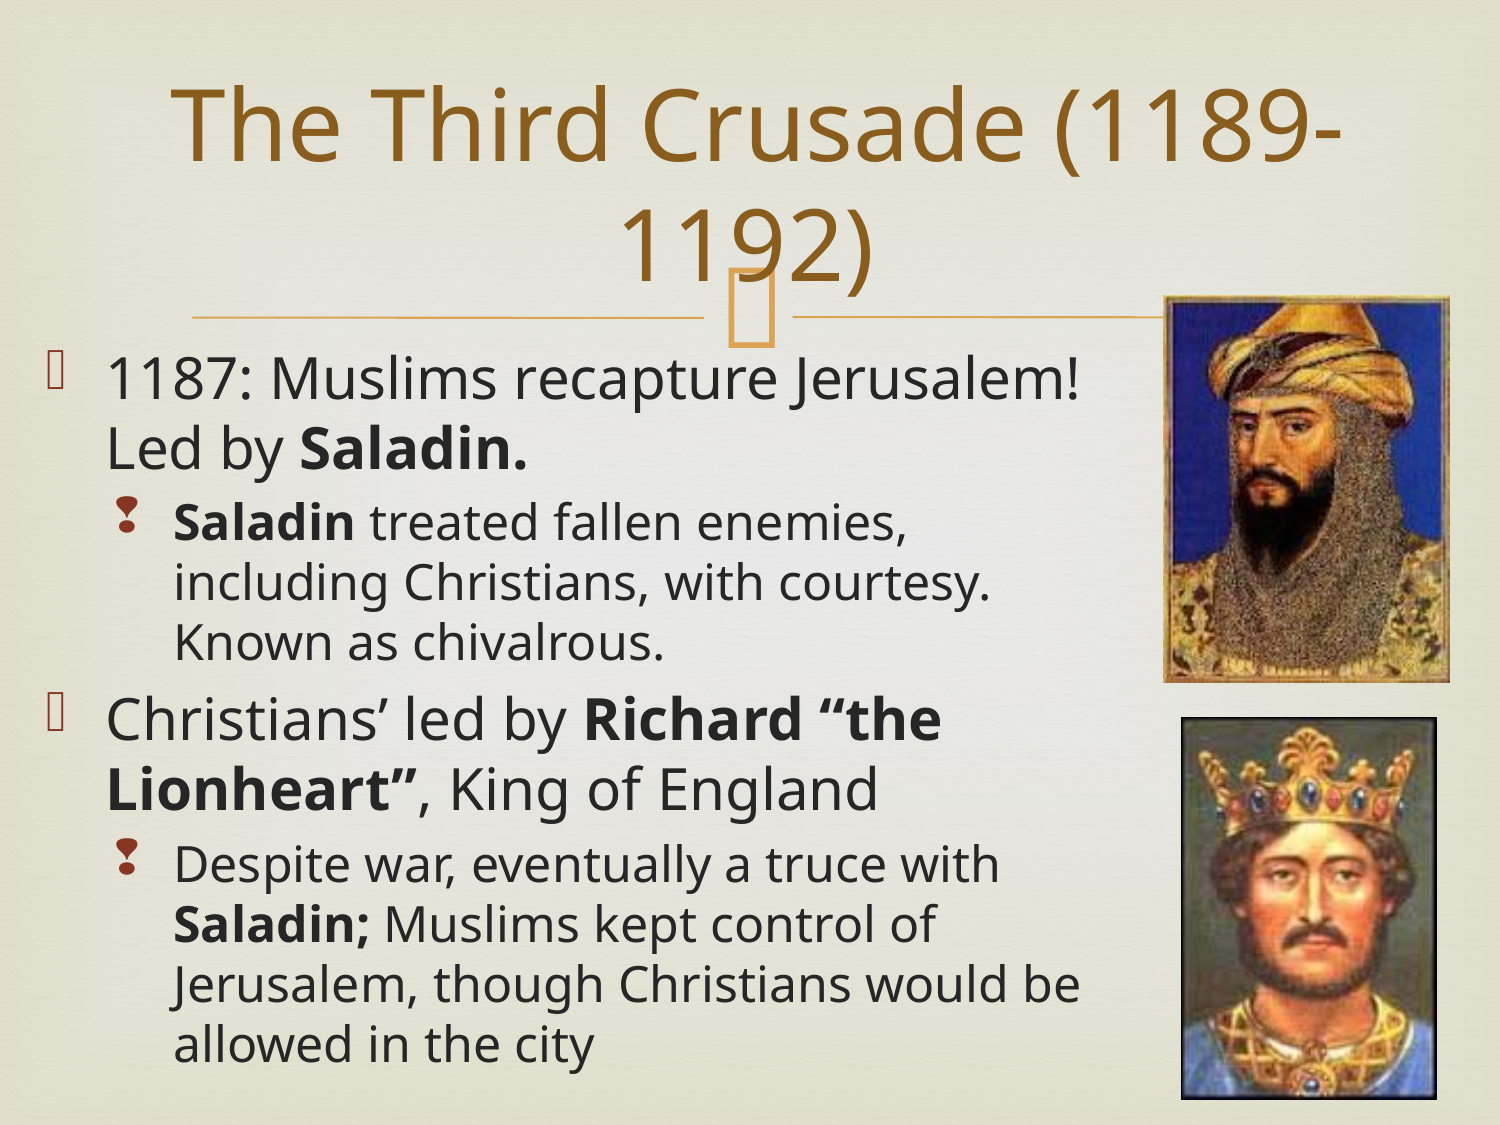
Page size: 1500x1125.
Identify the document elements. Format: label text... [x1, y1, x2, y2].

list 1187: Muslims recapture Jerusalem! Led by Saladin. Saladin treated fallen enemies, including Christians, with courtesy. Known as chivalrous. Christians’ led by Richard “the Lionheart”, King of England Despite war, eventually a truce with Saladin; Muslims kept control of Jerusalem, though Christians would be allowed in the city [30, 333, 1125, 1100]
picture [1163, 294, 1450, 684]
title The Third Crusade (1189-1192) [48, 67, 1468, 296]
picture [1181, 716, 1437, 1100]
